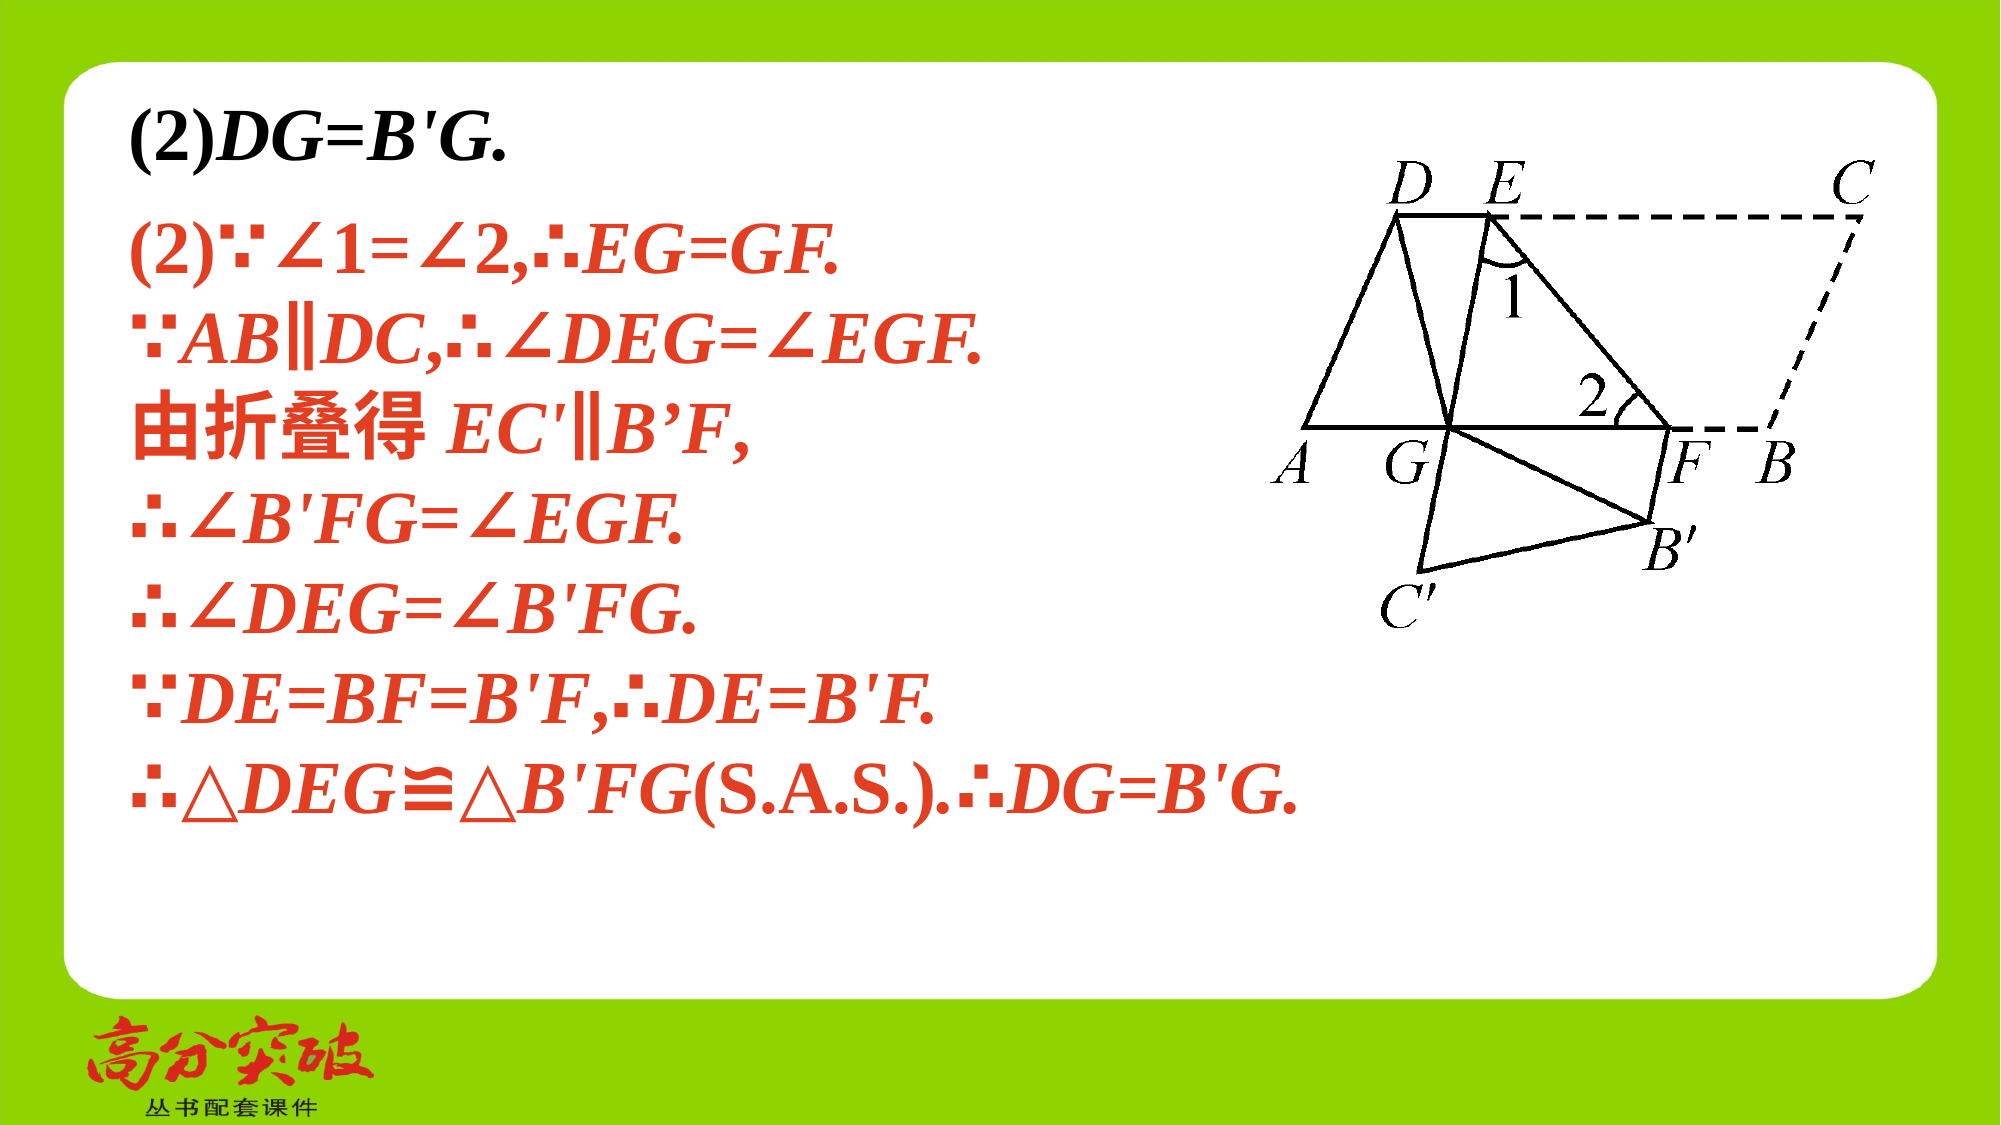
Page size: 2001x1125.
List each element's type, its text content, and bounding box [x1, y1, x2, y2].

picture [0, 0, 2001, 1125]
text_box (2)DG=B'G. [114, 78, 1116, 183]
text_box (2)∵∠1=∠2,∴EG=GF. ∵AB∥DC,∴∠DEG=∠EGF. 由折叠得EC'∥B’F, ∴∠B'FG=∠EGF. ∴∠DEG=∠B'FG. ∵DE=BF=B'F,∴DE=B'F. ∴△DEG≌△B'FG(S.A.S.).∴DG=B'G. [114, 191, 1496, 837]
